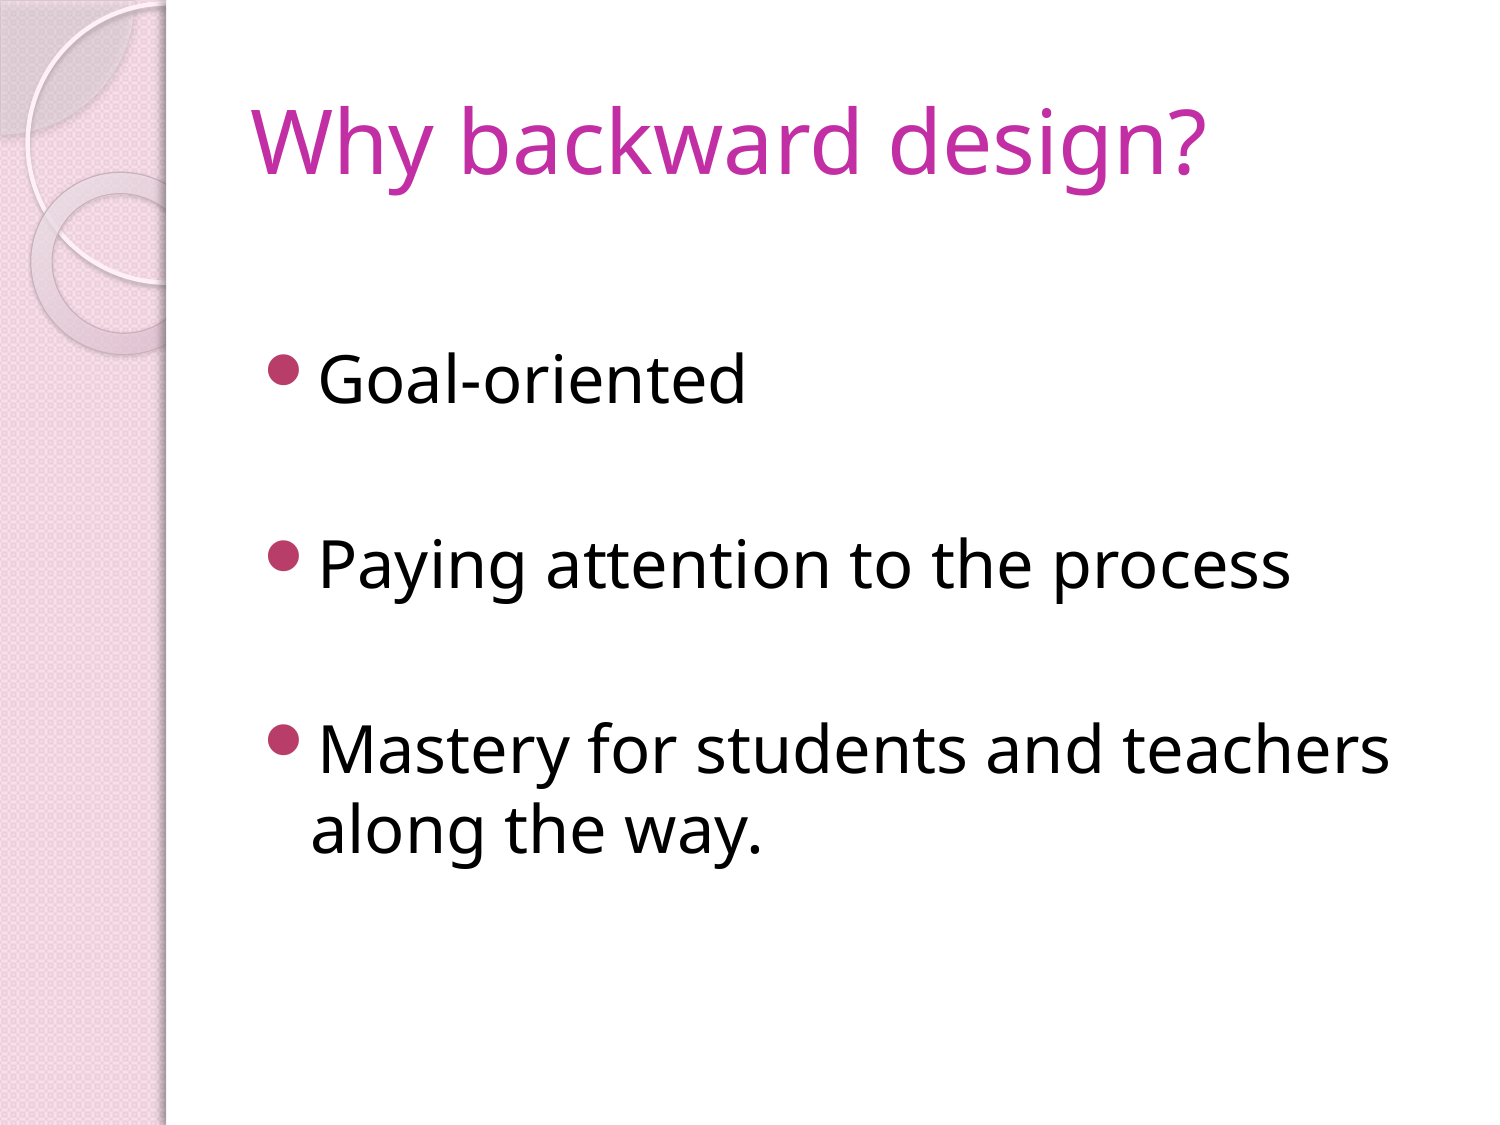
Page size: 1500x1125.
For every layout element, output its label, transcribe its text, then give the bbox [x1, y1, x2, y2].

title Why backward design? [235, 45, 1466, 233]
list Goal-oriented Paying attention to the process Mastery for students and teachers along the way. [235, 237, 1466, 1025]
